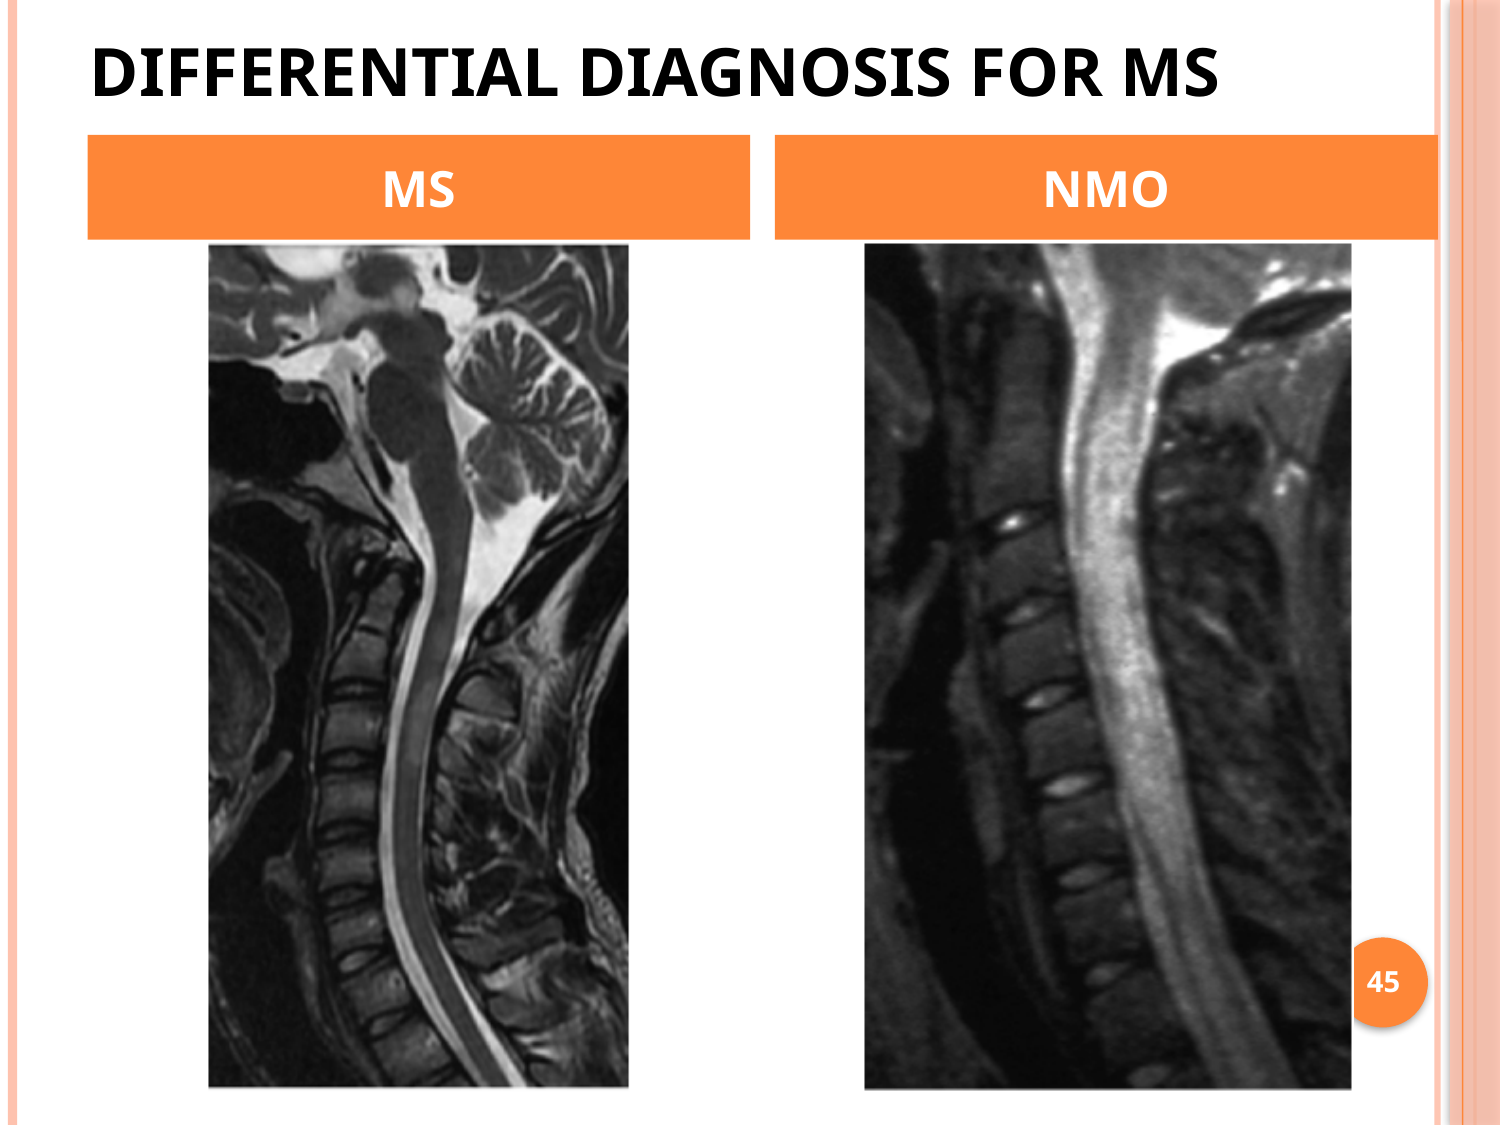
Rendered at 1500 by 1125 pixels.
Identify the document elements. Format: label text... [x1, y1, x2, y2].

list MS [87, 134, 751, 240]
picture [863, 241, 1354, 1093]
slide_number 45 [1360, 940, 1434, 1027]
title Differential diagnosis for MS [75, 0, 1425, 118]
list NMO [774, 134, 1438, 240]
picture [206, 239, 631, 1094]
